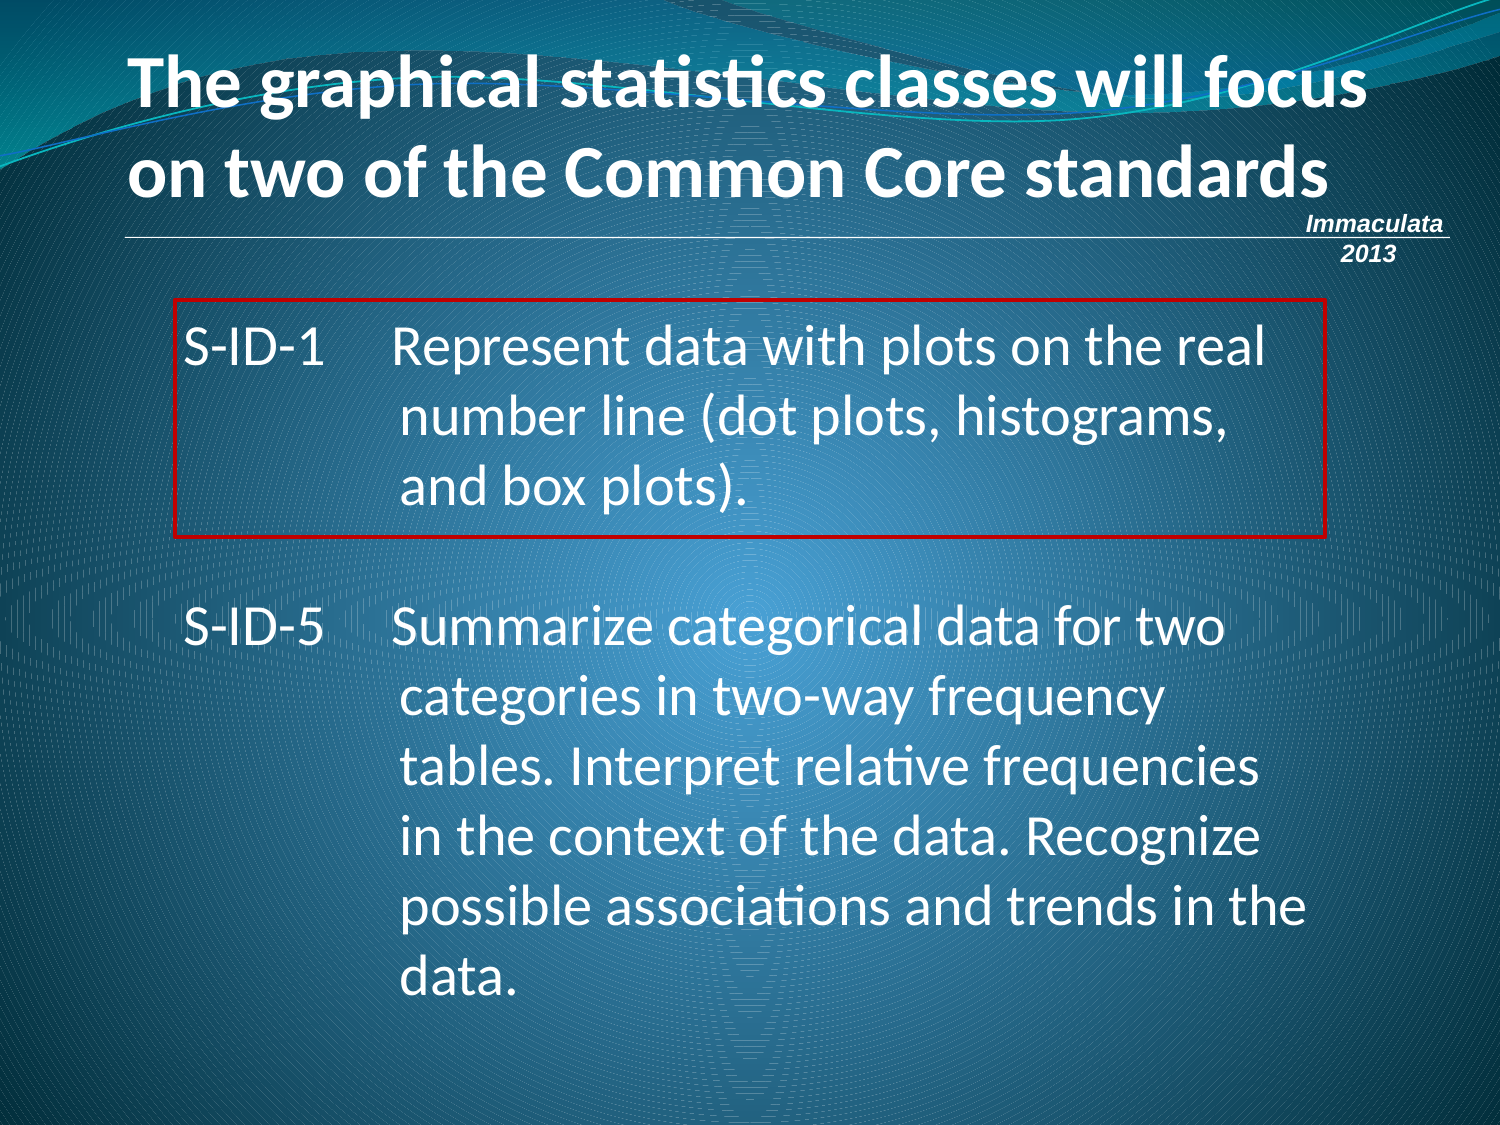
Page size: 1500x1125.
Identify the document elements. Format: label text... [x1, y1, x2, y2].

text_box The graphical statistics classes will focus on two of the Common Core standards [112, 24, 1463, 220]
text_box S-ID-1 Represent data with plots on the real number line (dot plots, histograms, and box plots). S-ID-5 Summarize categorical data for two categories in two-way frequency tables. Interpret relative frequencies in the context of the data. Recognize possible associations and trends in the data. [168, 299, 1332, 1015]
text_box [124, 199, 1460, 276]
text_box [173, 298, 1327, 539]
